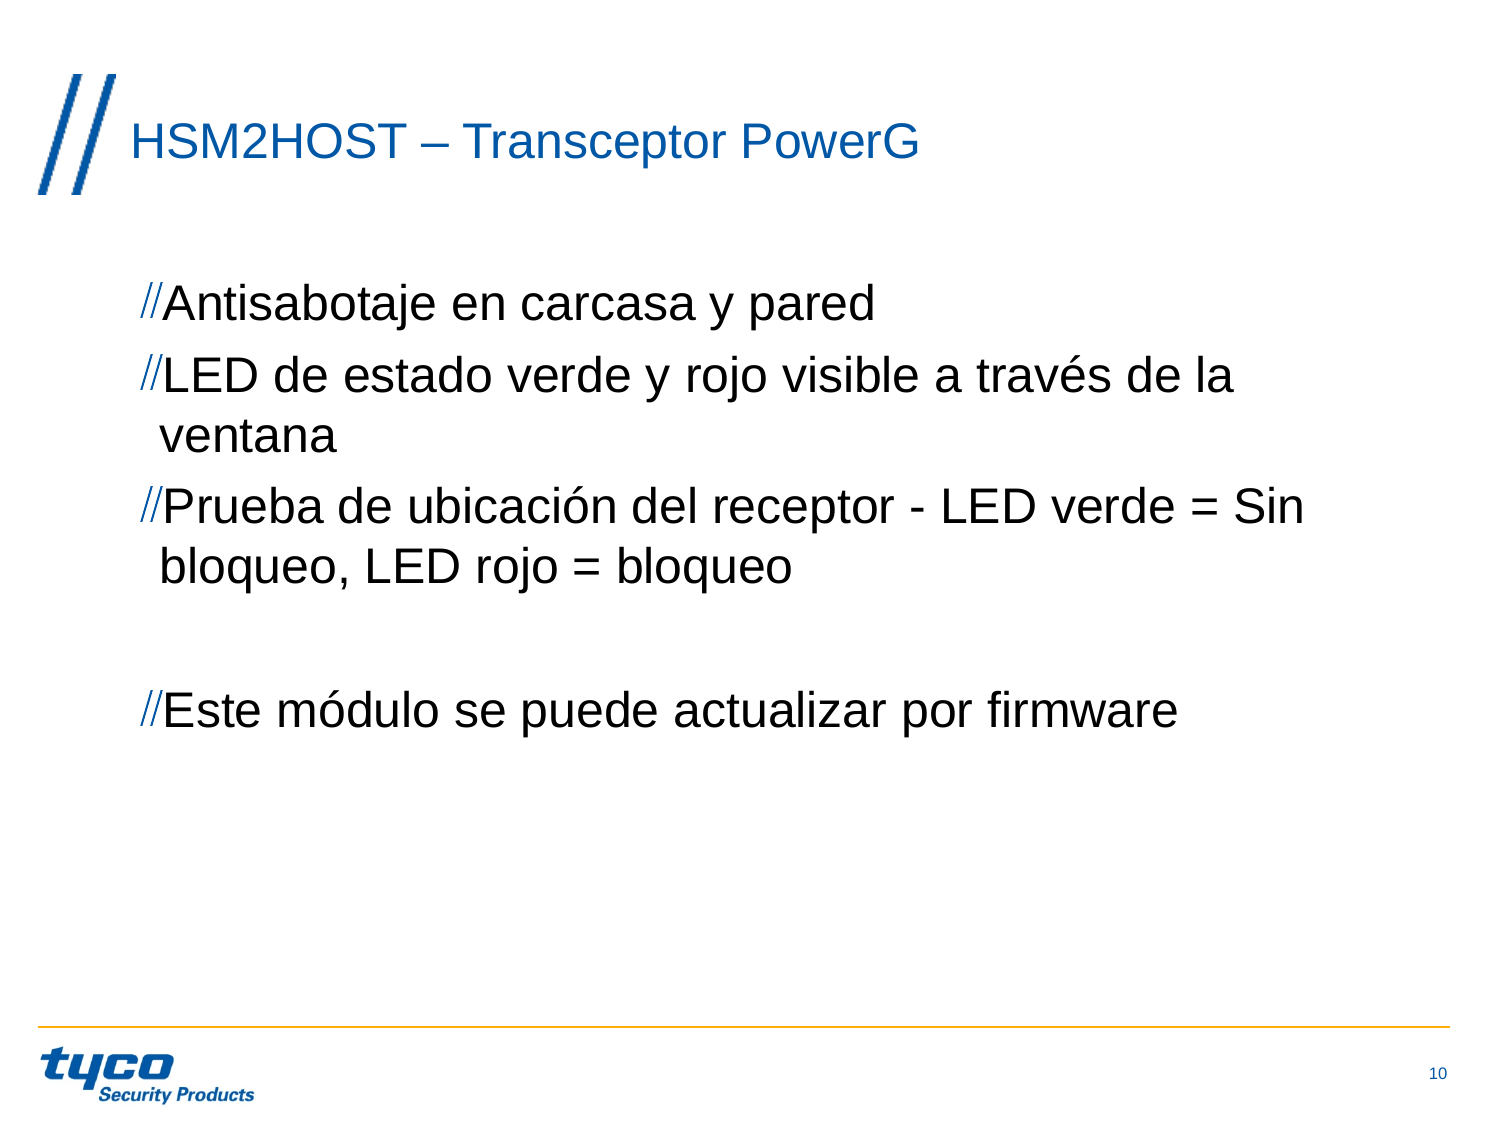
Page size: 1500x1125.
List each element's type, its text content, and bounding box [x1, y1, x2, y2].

picture [140, 690, 176, 726]
picture [37, 74, 115, 195]
picture [140, 486, 176, 522]
picture [34, 1040, 260, 1107]
text_box [97, 1061, 228, 1091]
title HSM2HOST – Transceptor PowerG [115, 44, 1426, 233]
picture [140, 282, 176, 318]
picture [140, 354, 176, 390]
slide_number 10 [1387, 1042, 1463, 1103]
list Antisabotaje en carcasa y pared LED de estado verde y rojo visible a través de la ventana Prueba de ubicación del receptor - LED verde = Sin bloqueo, LED rojo = bloqueo Este módulo se puede actualizar por firmware [124, 262, 1426, 976]
